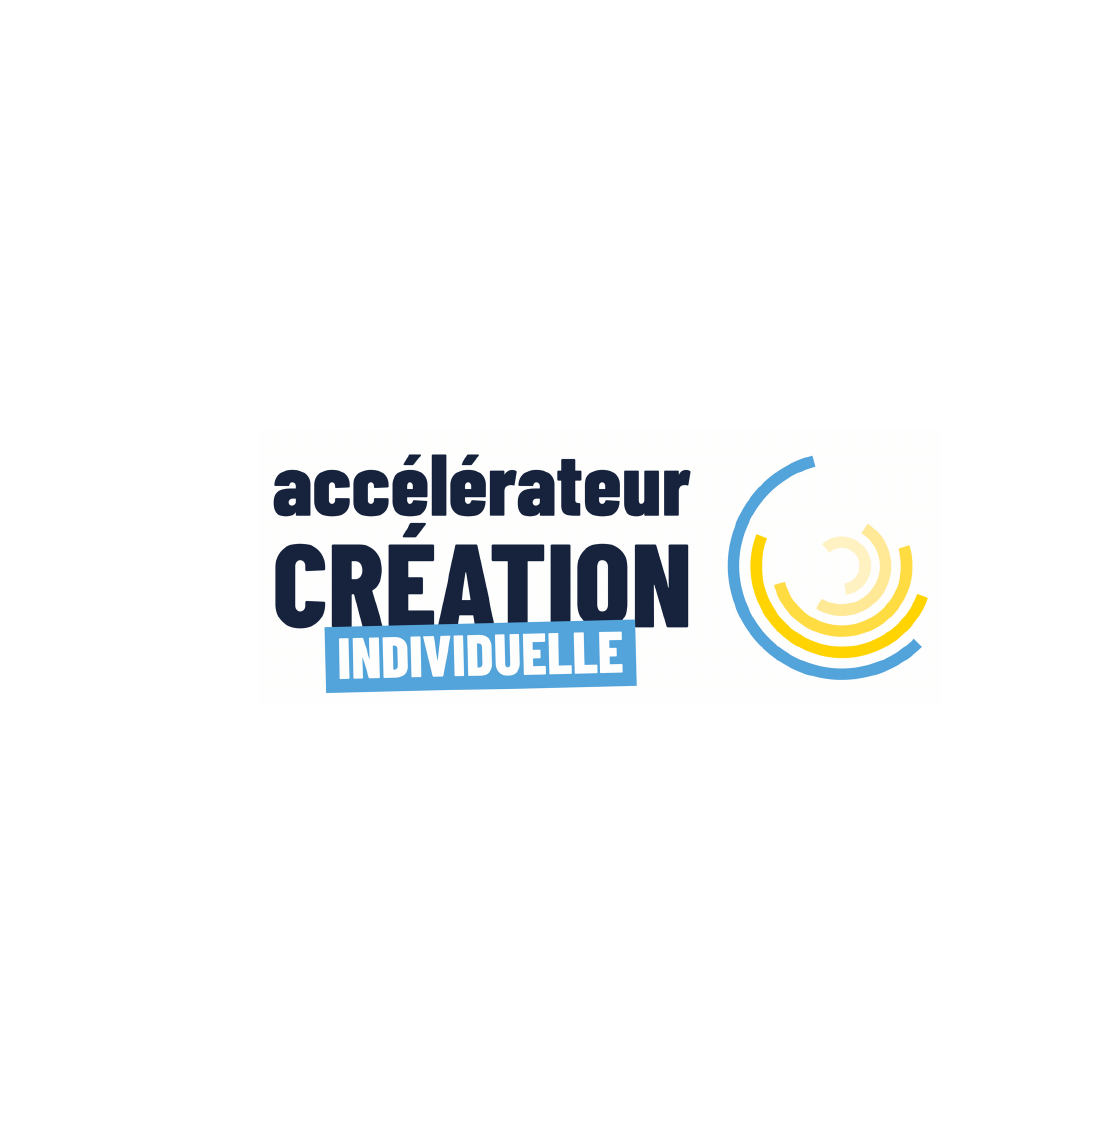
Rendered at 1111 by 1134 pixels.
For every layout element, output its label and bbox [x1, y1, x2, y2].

picture [258, 429, 940, 704]
